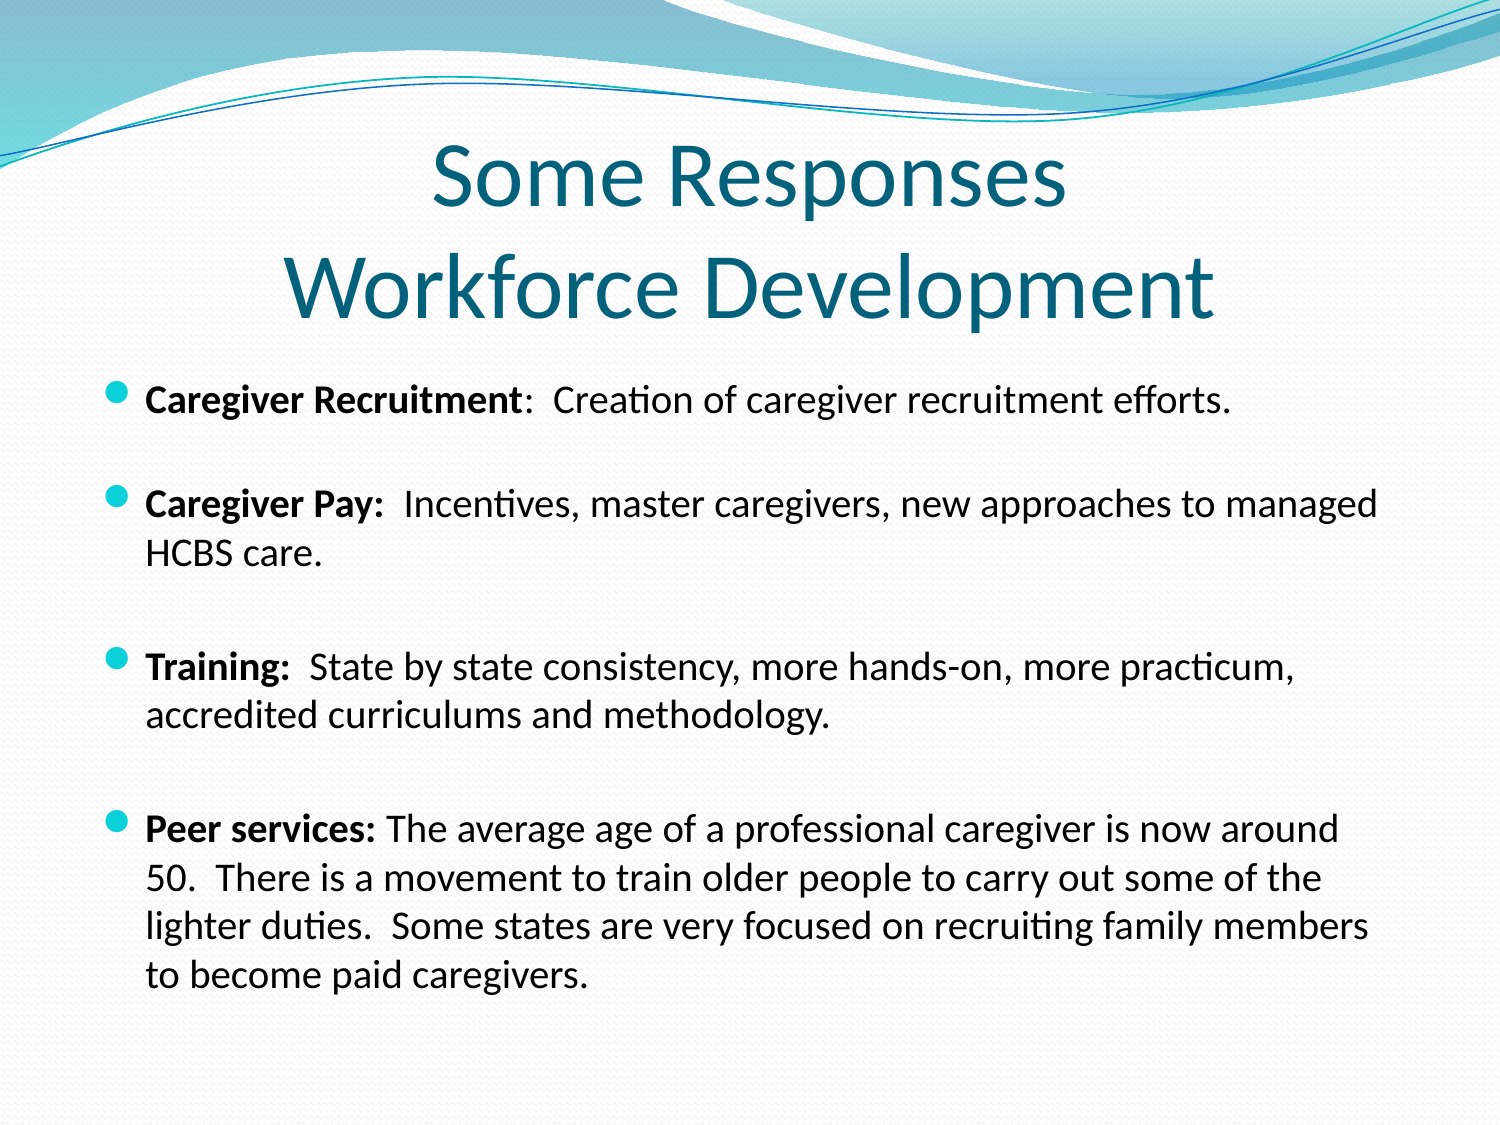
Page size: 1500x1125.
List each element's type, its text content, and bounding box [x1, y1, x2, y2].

title Some Responses Workforce Development [75, 115, 1425, 338]
list Caregiver Recruitment: Creation of caregiver recruitment efforts. Caregiver Pay: Incentives, master caregivers, new approaches to managed HCBS care. Training: State by state consistency, more hands-on, more practicum, accredited curriculums and methodology. Peer services: The average age of a professional caregiver is now around 50. There is a movement to train older people to carry out some of the lighter duties. Some states are very focused on recruiting family members to become paid caregivers. [87, 324, 1413, 1005]
